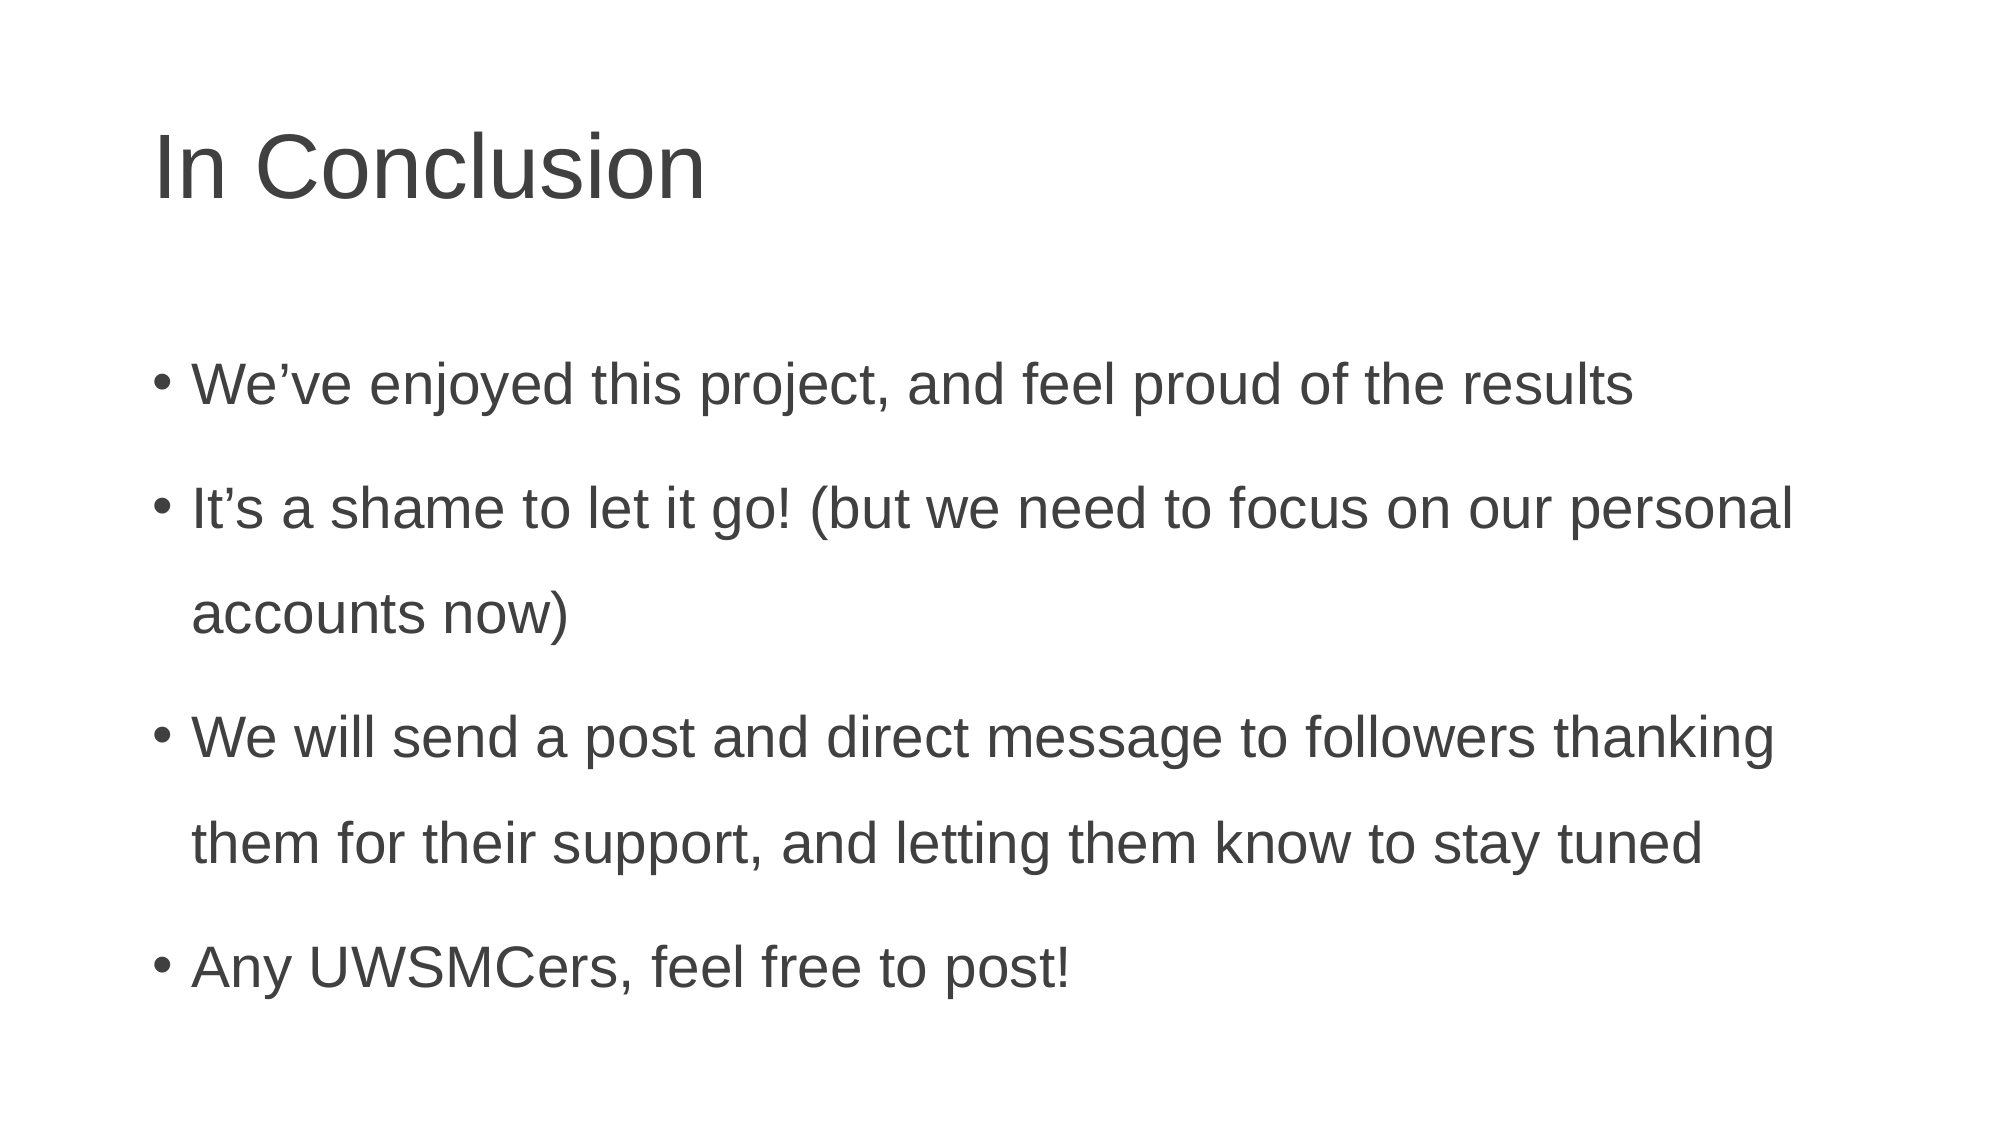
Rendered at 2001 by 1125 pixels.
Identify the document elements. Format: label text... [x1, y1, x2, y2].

list We’ve enjoyed this project, and feel proud of the results It’s a shame to let it go! (but we need to focus on our personal accounts now) We will send a post and direct message to followers thanking them for their support, and letting them know to stay tuned Any UWSMCers, feel free to post! [137, 303, 1863, 1017]
title In Conclusion [137, 59, 1863, 278]
